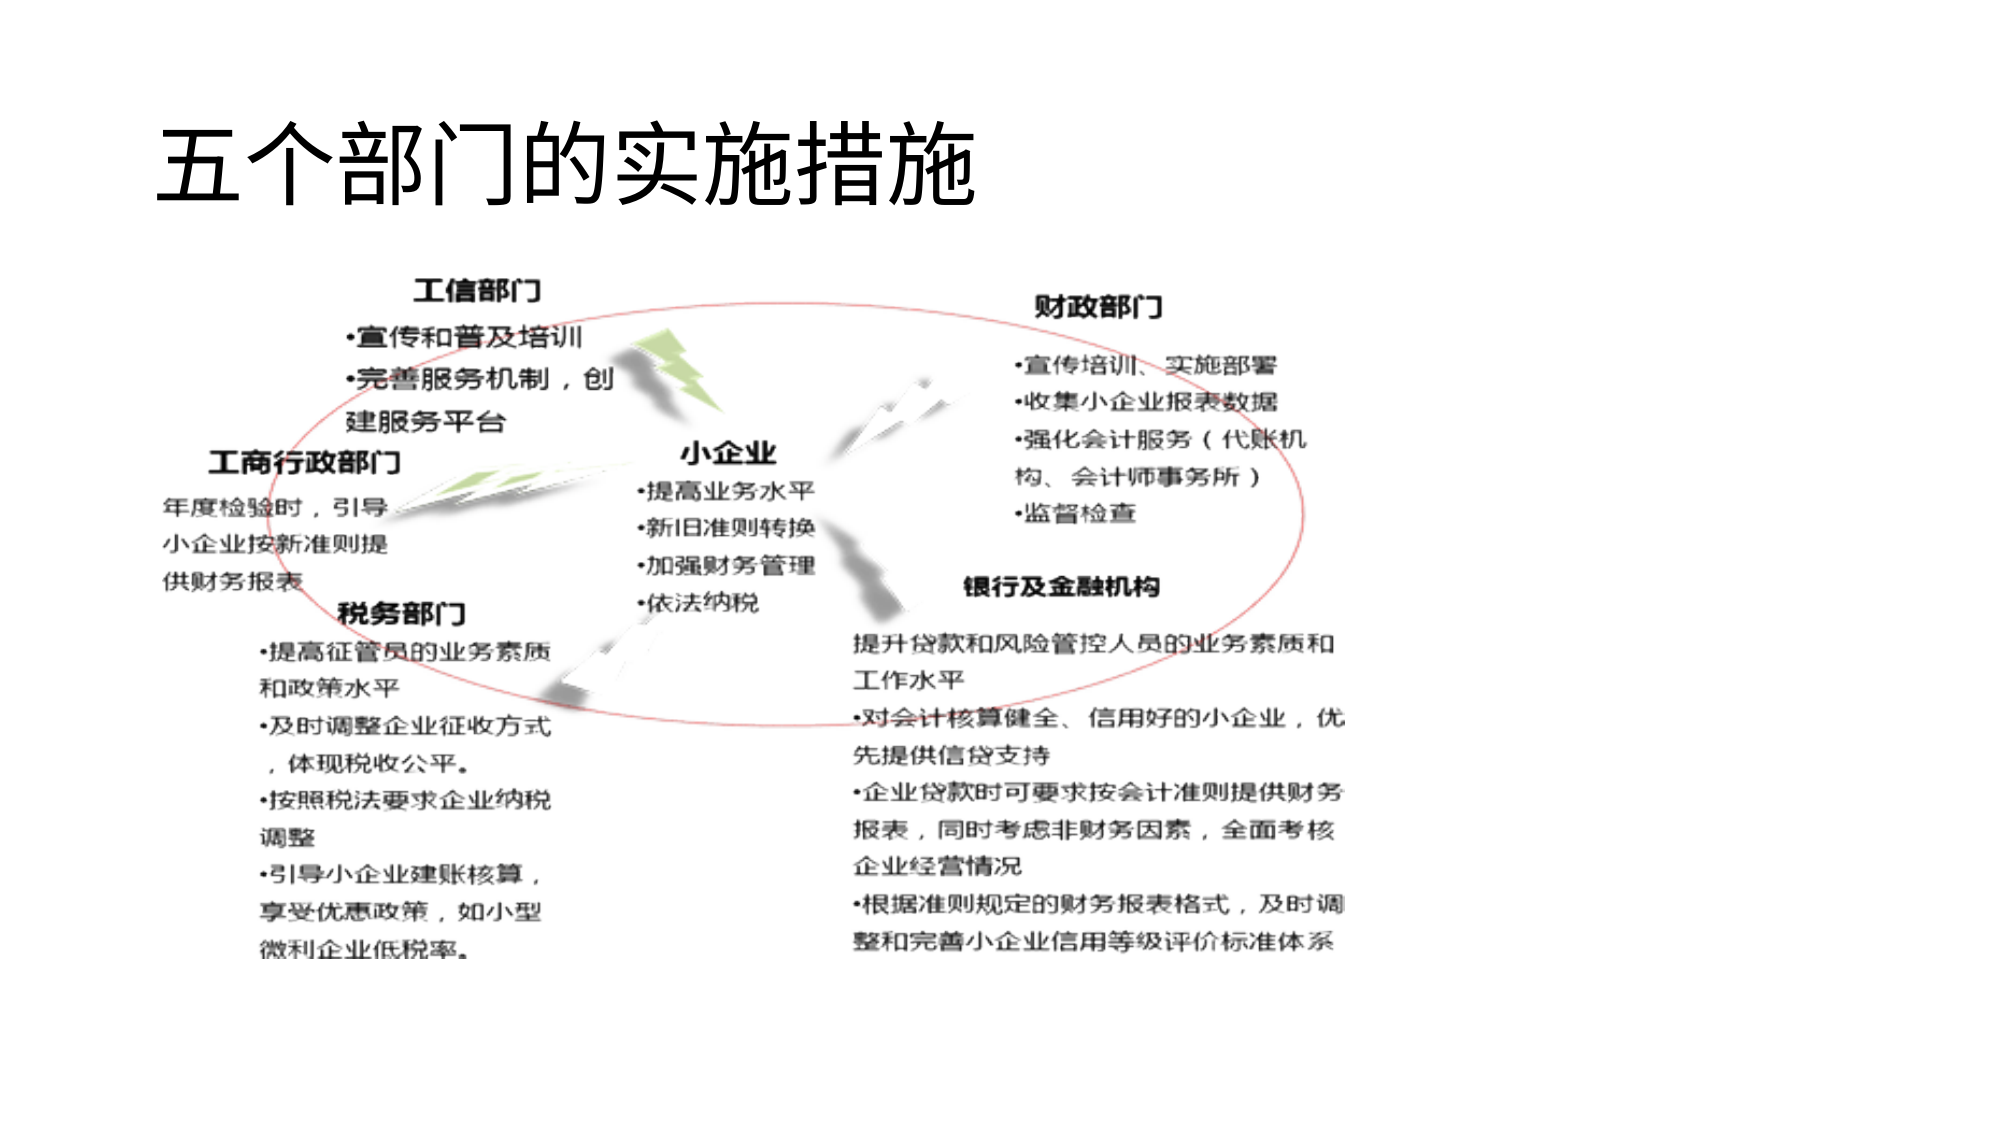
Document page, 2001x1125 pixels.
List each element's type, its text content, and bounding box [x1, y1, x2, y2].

title 五个部门的实施措施 [137, 59, 1863, 278]
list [162, 277, 1345, 959]
